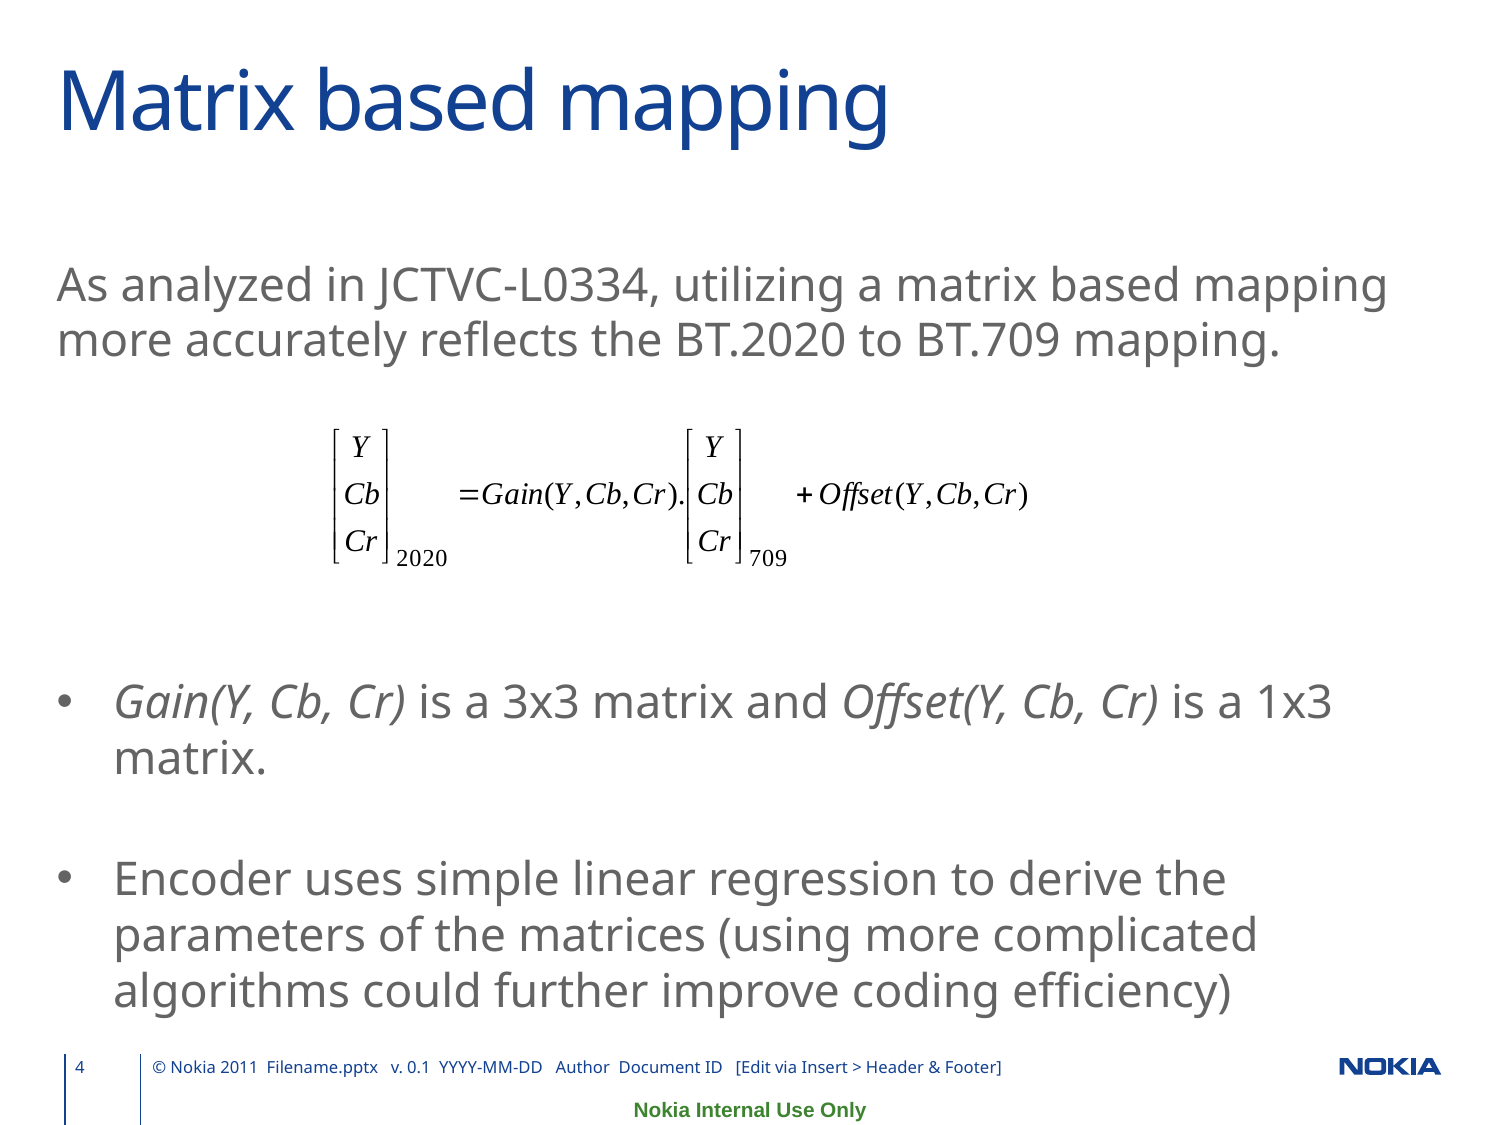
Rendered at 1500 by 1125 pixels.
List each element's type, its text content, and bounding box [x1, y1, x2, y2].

title Matrix based mapping [56, 47, 1433, 149]
footer © Nokia 2011 Filename.pptx v. 0.1 YYYY-MM-DD Author Document ID [Edit via Insert > Header & Footer] [152, 1057, 1231, 1079]
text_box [324, 420, 1036, 575]
list As analyzed in JCTVC-L0334, utilizing a matrix based mapping more accurately reflects the BT.2020 to BT.709 mapping. Gain(Y, Cb, Cr) is a 3x3 matrix and Offset(Y, Cb, Cr) is a 1x3 matrix. Encoder uses simple linear regression to derive the parameters of the matrices (using more complicated algorithms could further improve coding efficiency) [56, 254, 1436, 1032]
slide_number 4 [75, 1057, 124, 1079]
